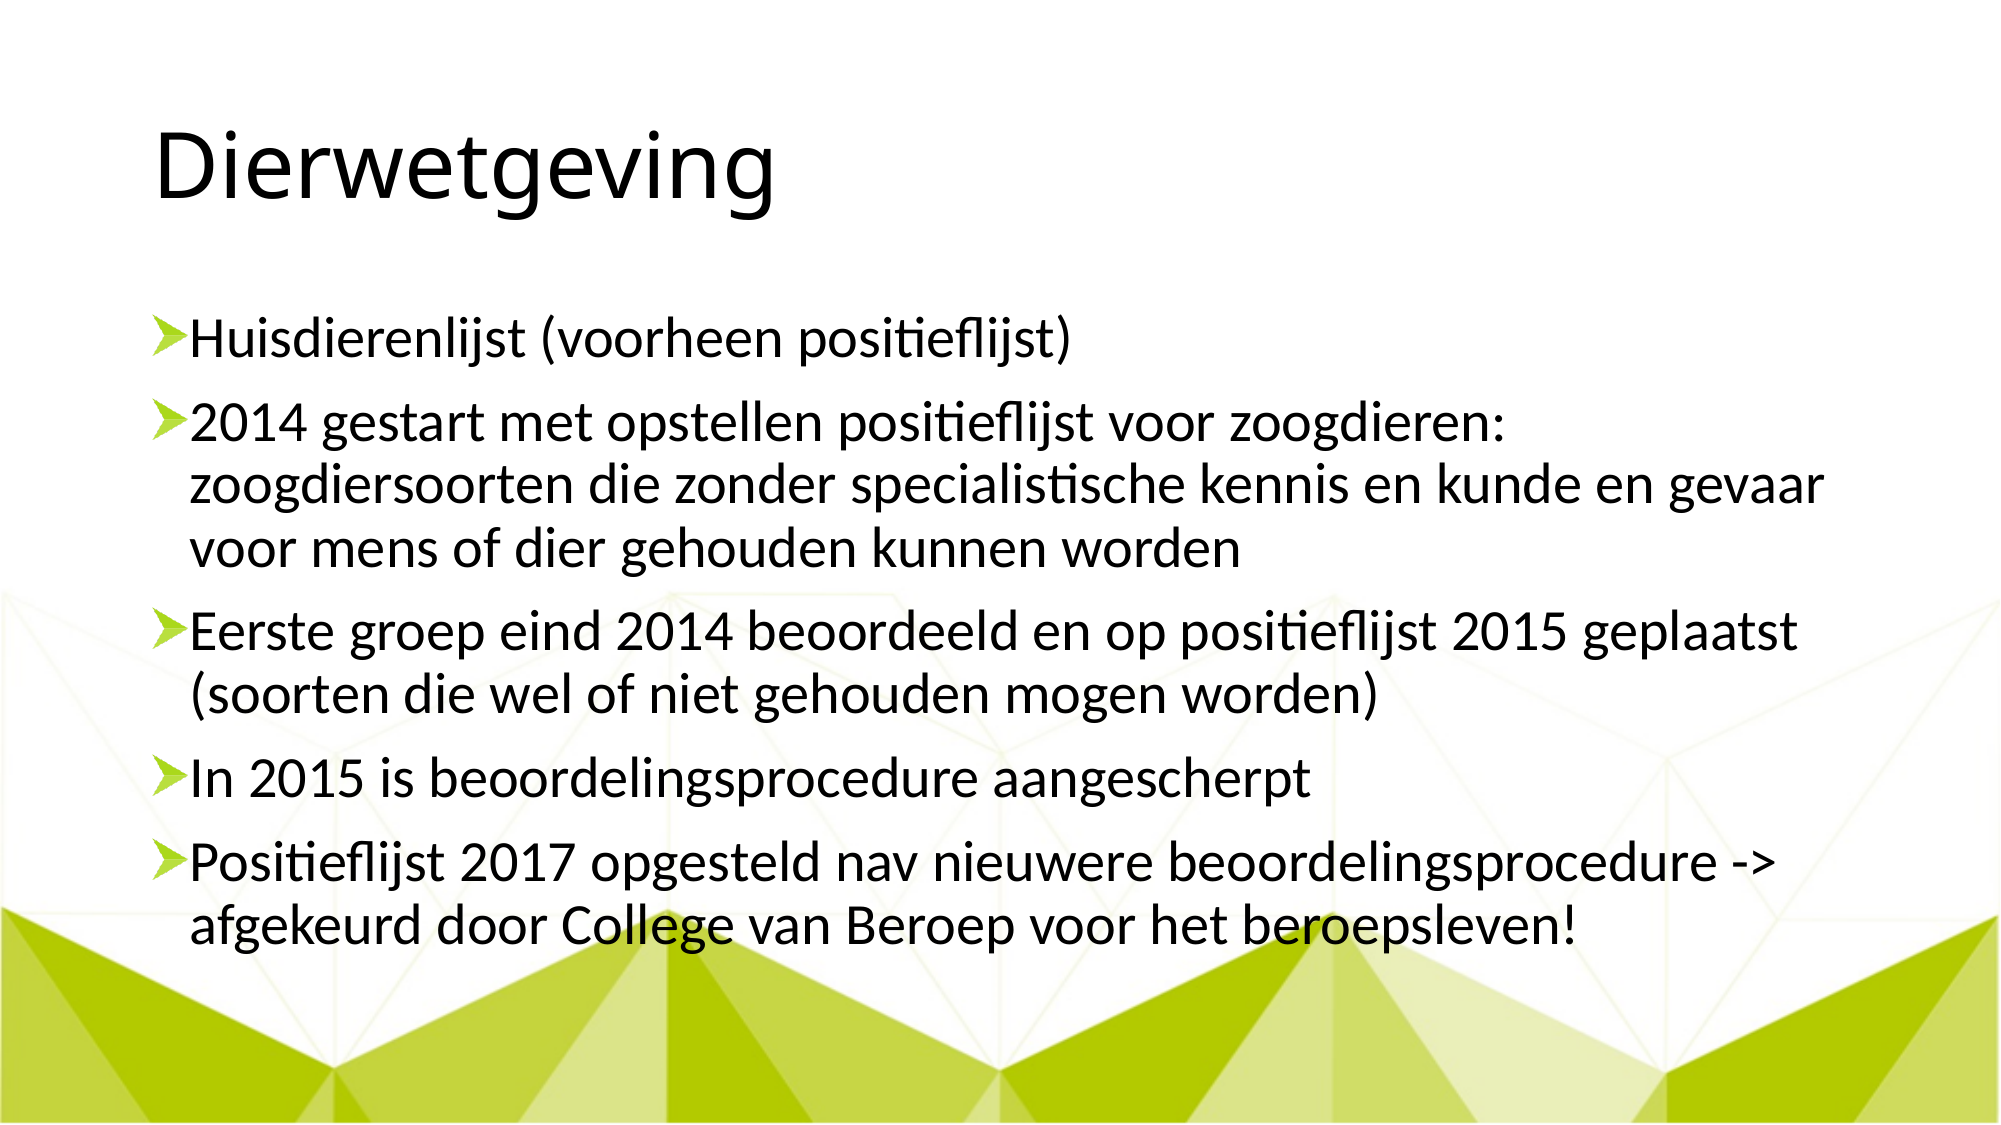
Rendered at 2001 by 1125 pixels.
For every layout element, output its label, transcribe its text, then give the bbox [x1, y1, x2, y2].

title Dierwetgeving [137, 59, 1863, 278]
list Huisdierenlijst (voorheen positieflijst) 2014 gestart met opstellen positieflijst voor zoogdieren: zoogdiersoorten die zonder specialistische kennis en kunde en gevaar voor mens of dier gehouden kunnen worden Eerste groep eind 2014 beoordeeld en op positieflijst 2015 geplaatst (soorten die wel of niet gehouden mogen worden) In 2015 is beoordelingsprocedure aangescherpt Positieflijst 2017 opgesteld nav nieuwere beoordelingsprocedure -> afgekeurd door College van Beroep voor het beroepsleven! [137, 299, 1863, 1014]
picture [0, 0, 2001, 1125]
